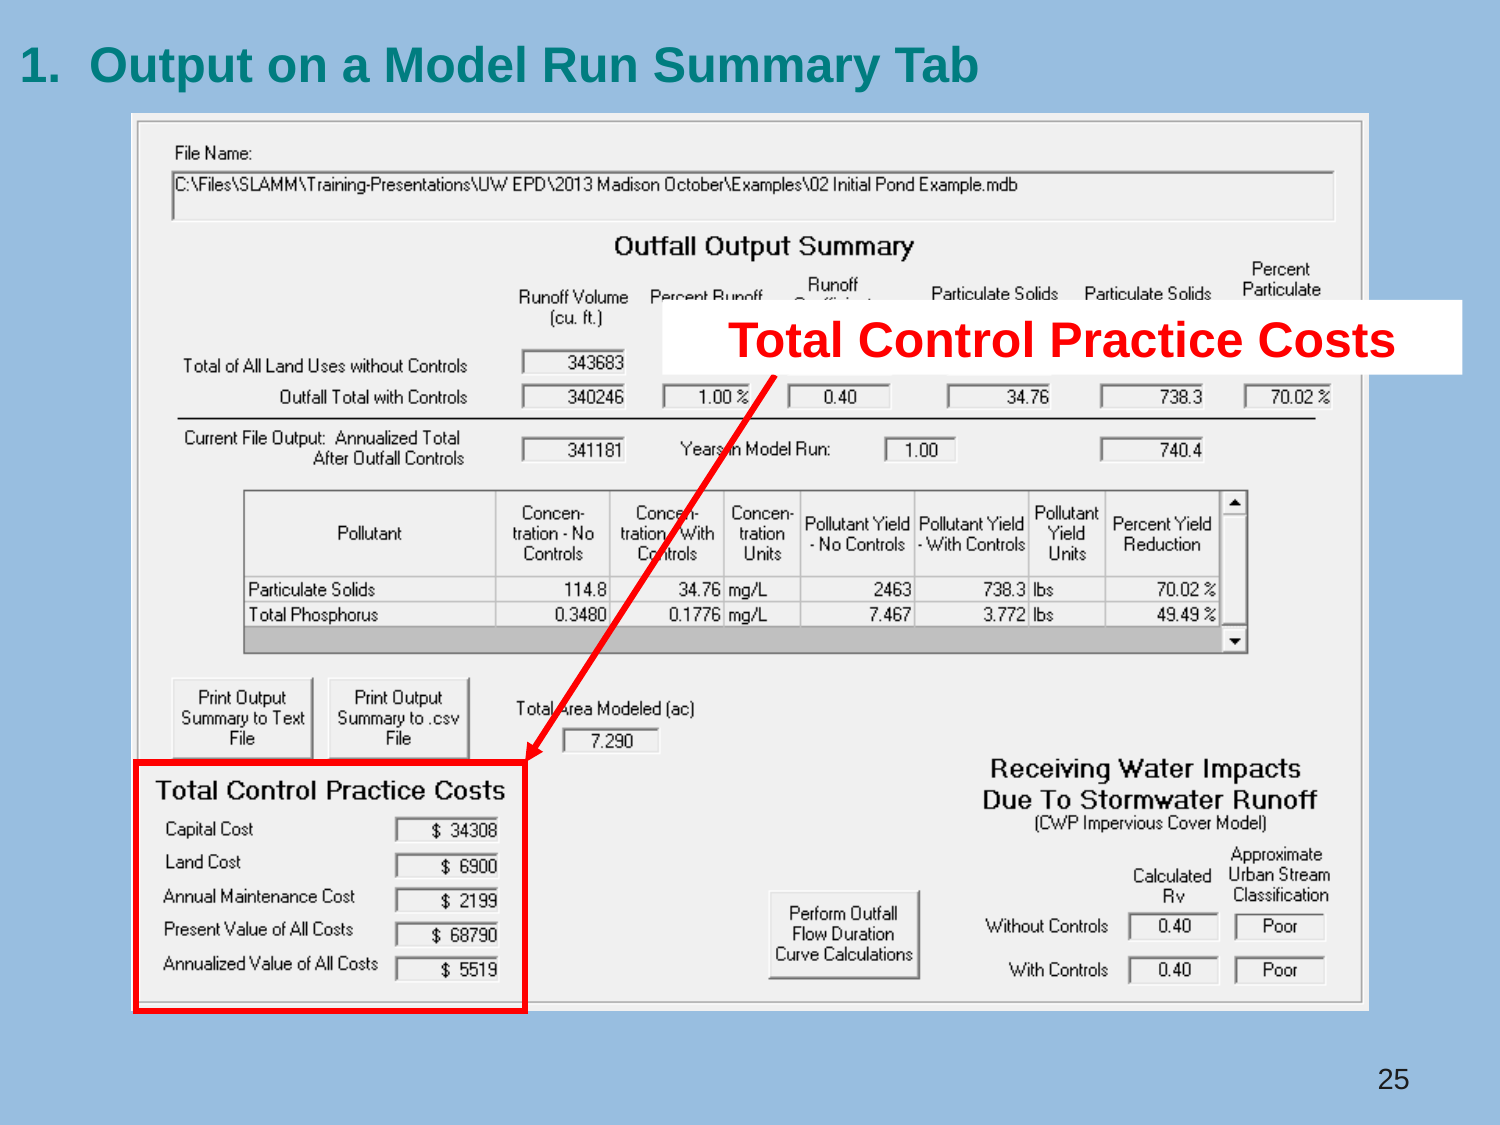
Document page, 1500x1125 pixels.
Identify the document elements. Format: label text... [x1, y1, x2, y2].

text_box Total Control Practice Costs [1373, 299, 1463, 375]
slide_number 25 [1074, 1024, 1426, 1103]
text_box 1. Output on a Model Run Summary Tab [0, 24, 1000, 100]
picture [131, 113, 1369, 1012]
